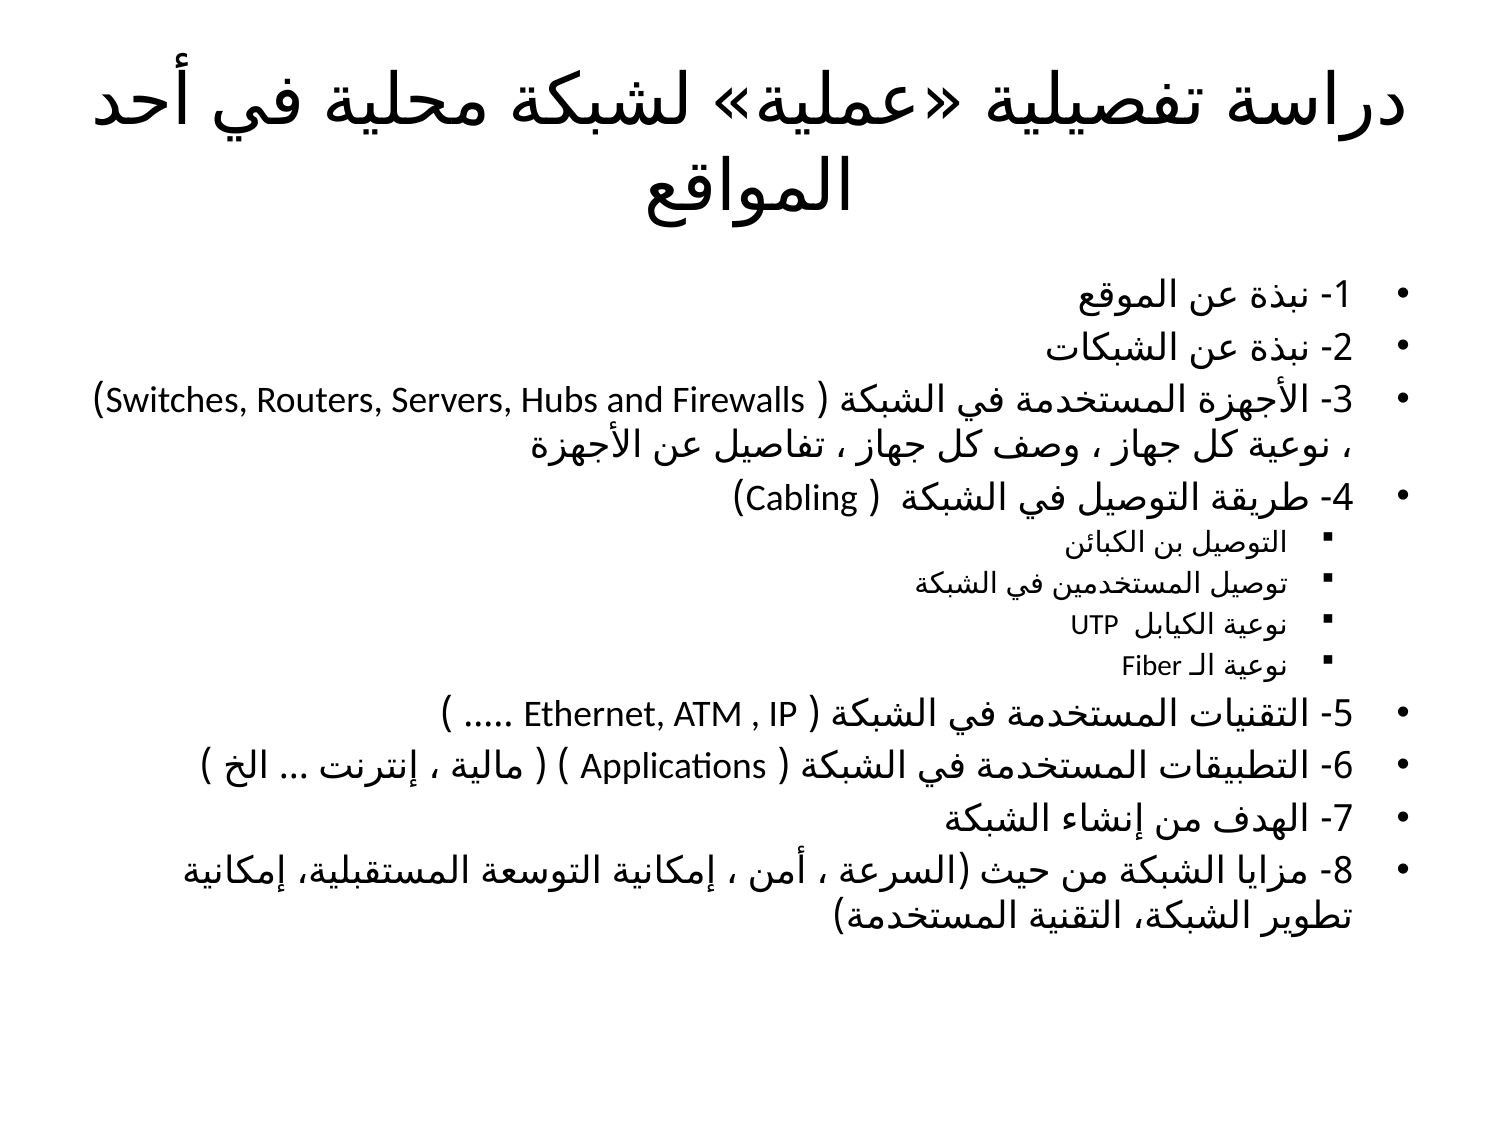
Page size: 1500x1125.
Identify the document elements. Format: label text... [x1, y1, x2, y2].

list 1- نبذة عن الموقع 2- نبذة عن الشبكات 3- الأجهزة المستخدمة في الشبكة ( Switches, Routers, Servers, Hubs and Firewalls) ، نوعية كل جهاز ، وصف كل جهاز ، تفاصيل عن الأجهزة 4- طريقة التوصيل في الشبكة ( Cabling) التوصيل بن الكبائن توصيل المستخدمين في الشبكة نوعية الكيابل UTP نوعية الـ Fiber 5- التقنيات المستخدمة في الشبكة ( Ethernet, ATM , IP ….. ) 6- التطبيقات المستخدمة في الشبكة ( Applications ) ( مالية ، إنترنت ... الخ ) 7- الهدف من إنشاء الشبكة 8- مزايا الشبكة من حيث (السرعة ، أمن ، إمكانية التوسعة المستقبلية، إمكانية تطوير الشبكة، التقنية المستخدمة) [75, 262, 1425, 1005]
title دراسة تفصيلية «عملية» لشبكة محلية في أحد المواقع [75, 45, 1425, 233]
